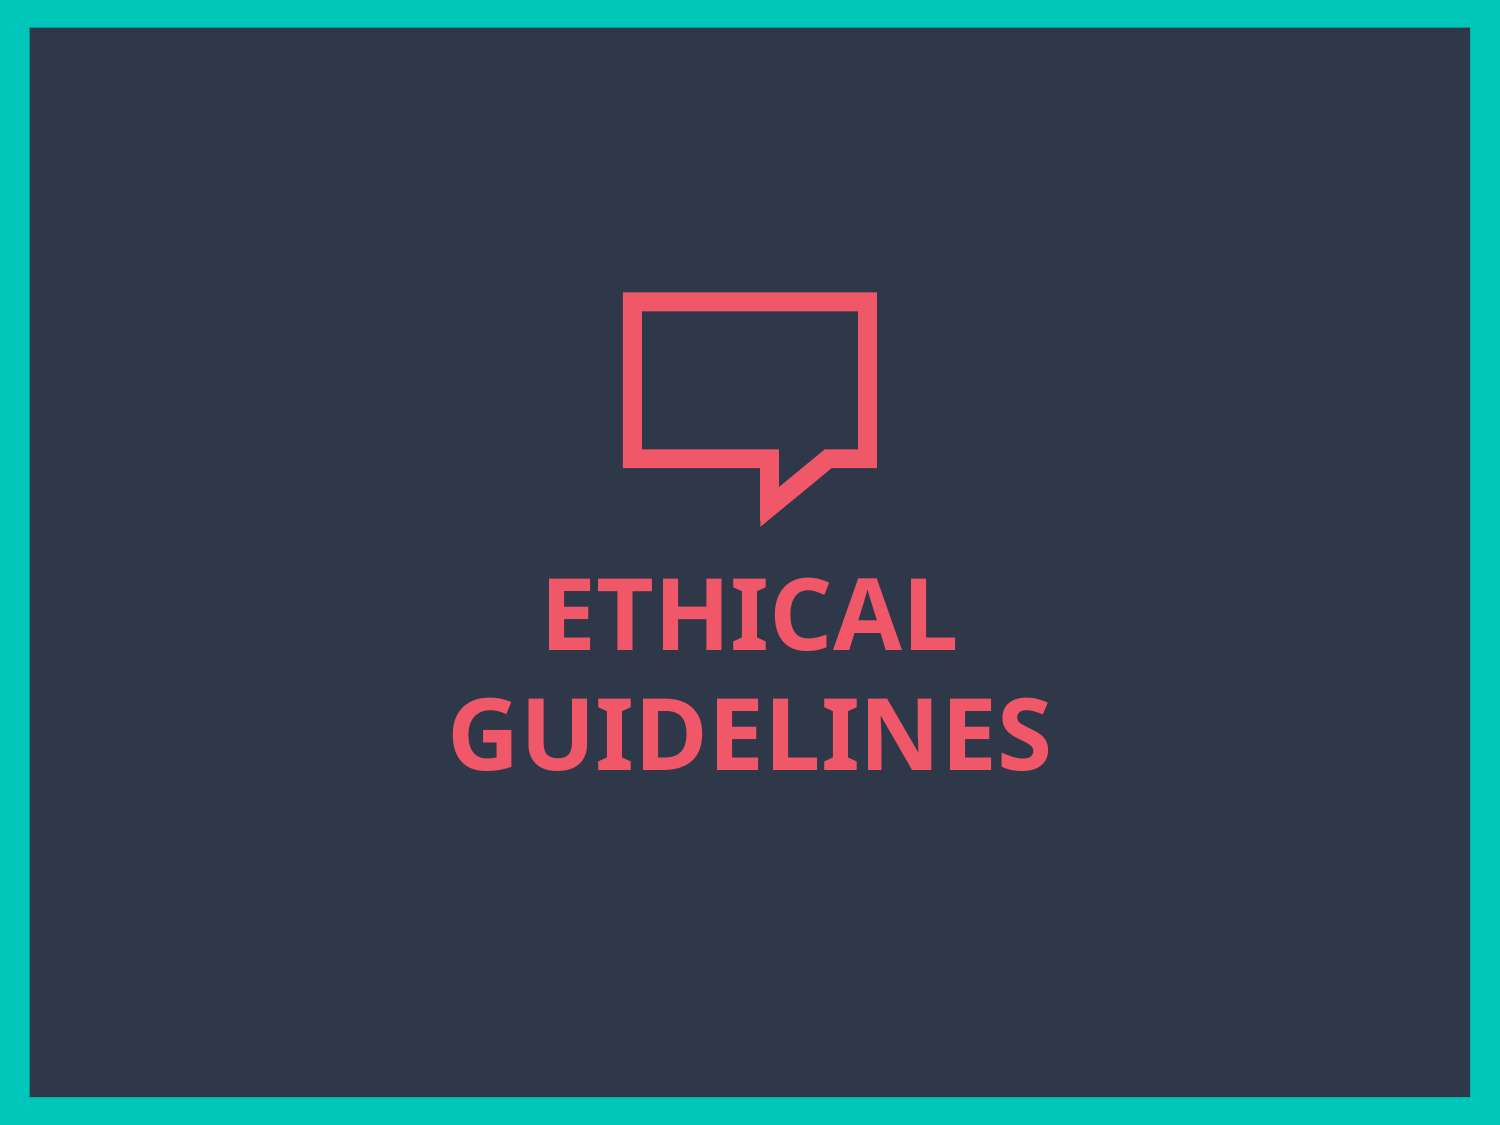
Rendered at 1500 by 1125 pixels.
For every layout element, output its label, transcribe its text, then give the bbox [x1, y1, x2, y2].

title ETHICAL GUIDELINES [277, 535, 1223, 790]
